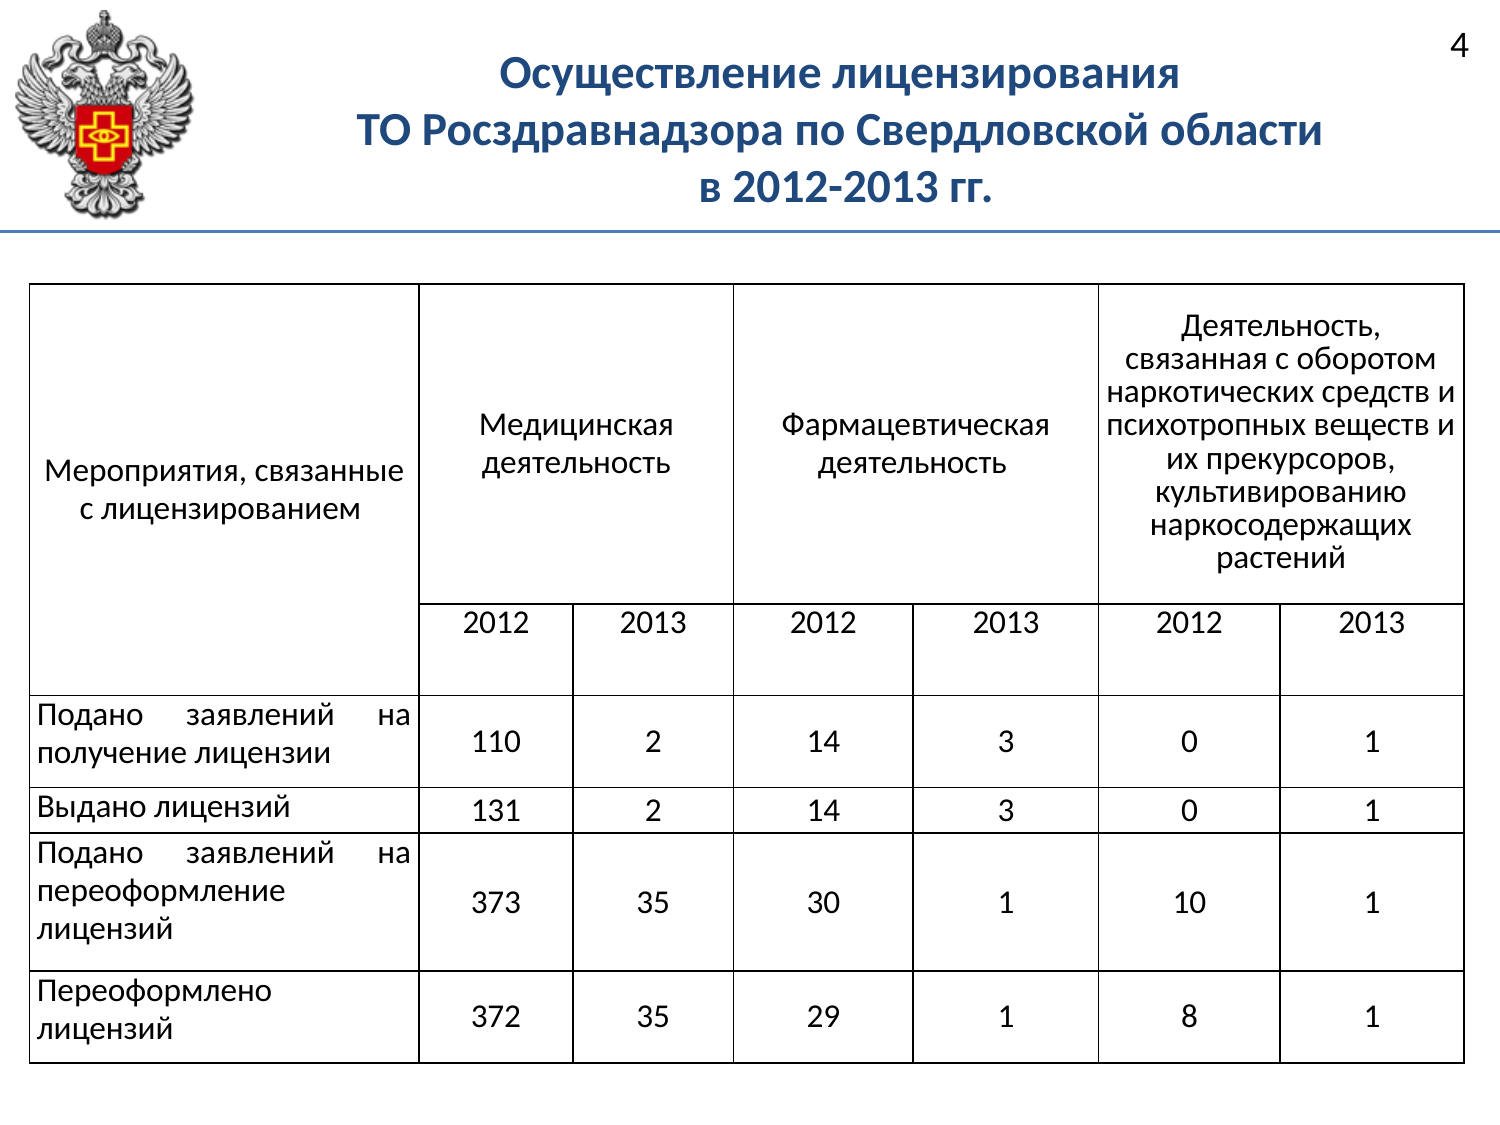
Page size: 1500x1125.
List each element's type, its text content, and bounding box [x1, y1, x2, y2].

table_cell 2 [574, 788, 733, 832]
table_header Деятельность, связанная с оборотом наркотических средств и психотропных веществ и их прекурсоров, культивированию наркосодержащих растений [1099, 285, 1463, 603]
table_cell 10 [1099, 834, 1279, 970]
table_cell 35 [574, 972, 733, 1062]
table_cell 2013 [574, 605, 733, 695]
table_cell 1 [914, 834, 1098, 970]
table_cell 1 [1281, 834, 1463, 970]
table_cell 0 [1099, 696, 1279, 787]
table_cell 1 [914, 972, 1098, 1062]
table_cell 1 [1281, 696, 1463, 787]
table_cell 35 [574, 834, 733, 970]
table_cell Выдано лицензий [30, 788, 418, 832]
table_header Медицинская деятельность [420, 285, 733, 603]
table_cell 131 [420, 788, 572, 832]
table_cell 2 [574, 696, 733, 787]
table_cell 2012 [1099, 605, 1279, 695]
table_cell 30 [734, 834, 912, 970]
table_cell Подано заявлений на получение лицензии [30, 696, 418, 787]
table_cell Переоформлено лицензий [30, 972, 418, 1062]
table_cell 2012 [734, 605, 912, 695]
table_cell 8 [1099, 972, 1279, 1062]
table_header Мероприятия, связанные с лицензированием [30, 285, 418, 695]
table_cell 373 [420, 834, 572, 970]
table_cell 372 [420, 972, 572, 1062]
table_cell 3 [914, 788, 1098, 832]
text_box 4 [1435, 12, 1485, 73]
table_cell 3 [914, 696, 1098, 787]
table_cell 1 [1281, 972, 1463, 1062]
table_cell 2013 [914, 605, 1098, 695]
table_cell 2013 [1281, 605, 1463, 695]
table_cell 110 [420, 696, 572, 787]
table_cell 2012 [420, 605, 572, 695]
table_cell Подано заявлений на переоформление лицензий [30, 834, 418, 970]
table_header Фармацевтическая деятельность [734, 285, 1098, 603]
table_cell 14 [734, 788, 912, 832]
table_cell 0 [1099, 788, 1279, 832]
table_cell 14 [734, 696, 912, 787]
table_cell 29 [734, 972, 912, 1062]
picture [14, 10, 196, 221]
title Осуществление лицензирования ТО Росздравнадзора по Свердловской области в 2012-2013 гг. [200, 32, 1500, 220]
table_cell 1 [1281, 788, 1463, 832]
